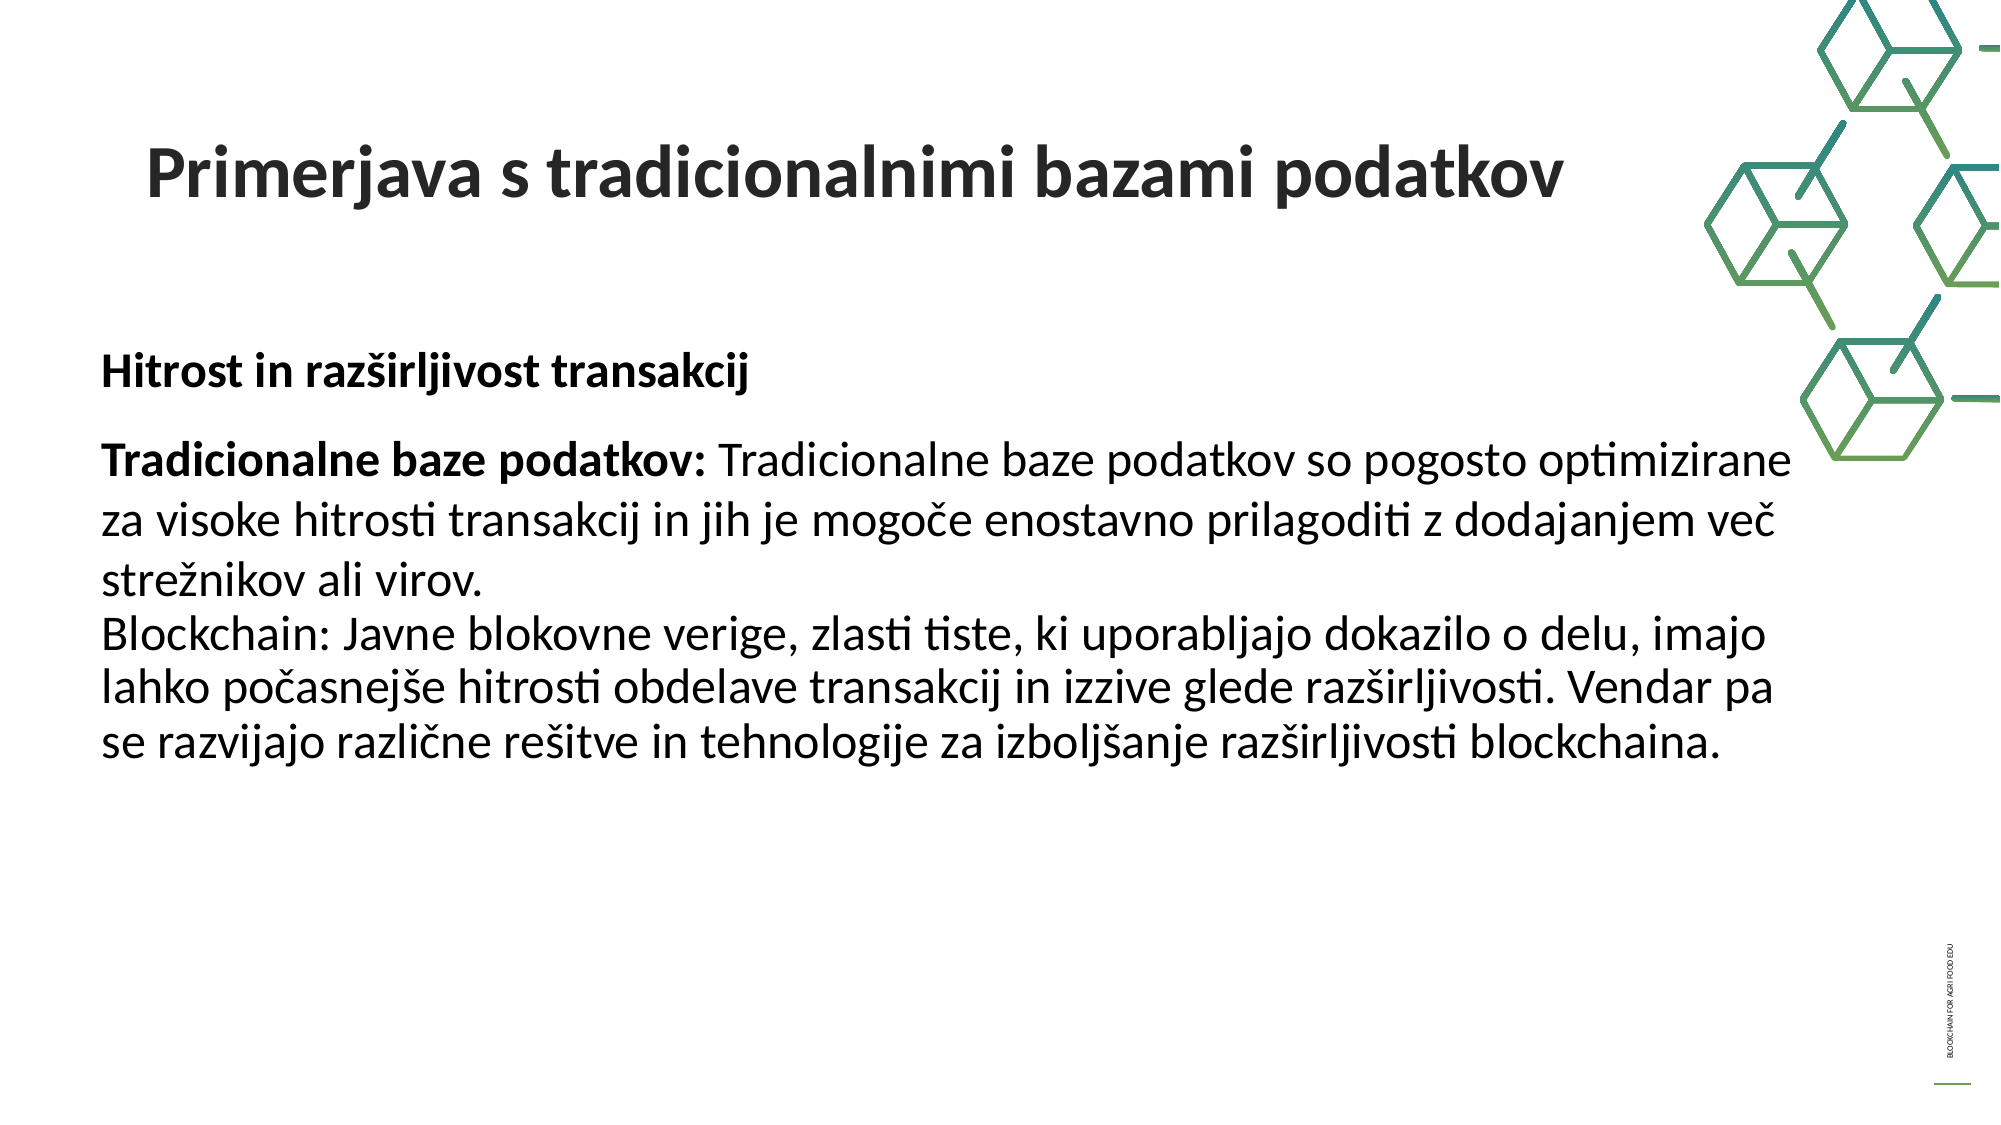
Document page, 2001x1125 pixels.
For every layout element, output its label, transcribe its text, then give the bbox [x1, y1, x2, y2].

list Hitrost in razširljivost transakcij Tradicionalne baze podatkov: Tradicionalne baze podatkov so pogosto optimizirane za visoke hitrosti transakcij in jih je mogoče enostavno prilagoditi z dodajanjem več strežnikov ali virov. Blockchain: Javne blokovne verige, zlasti tiste, ki uporabljajo dokazilo o delu, imajo lahko počasnejše hitrosti obdelave transakcij in izzive glede razširljivosti. Vendar pa se razvijajo različne rešitve in tehnologije za izboljšanje razširljivosti blockchaina. [86, 329, 1825, 1100]
list Primerjava s tradicionalnimi bazami podatkov [130, 124, 1698, 337]
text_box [1703, 0, 2000, 462]
